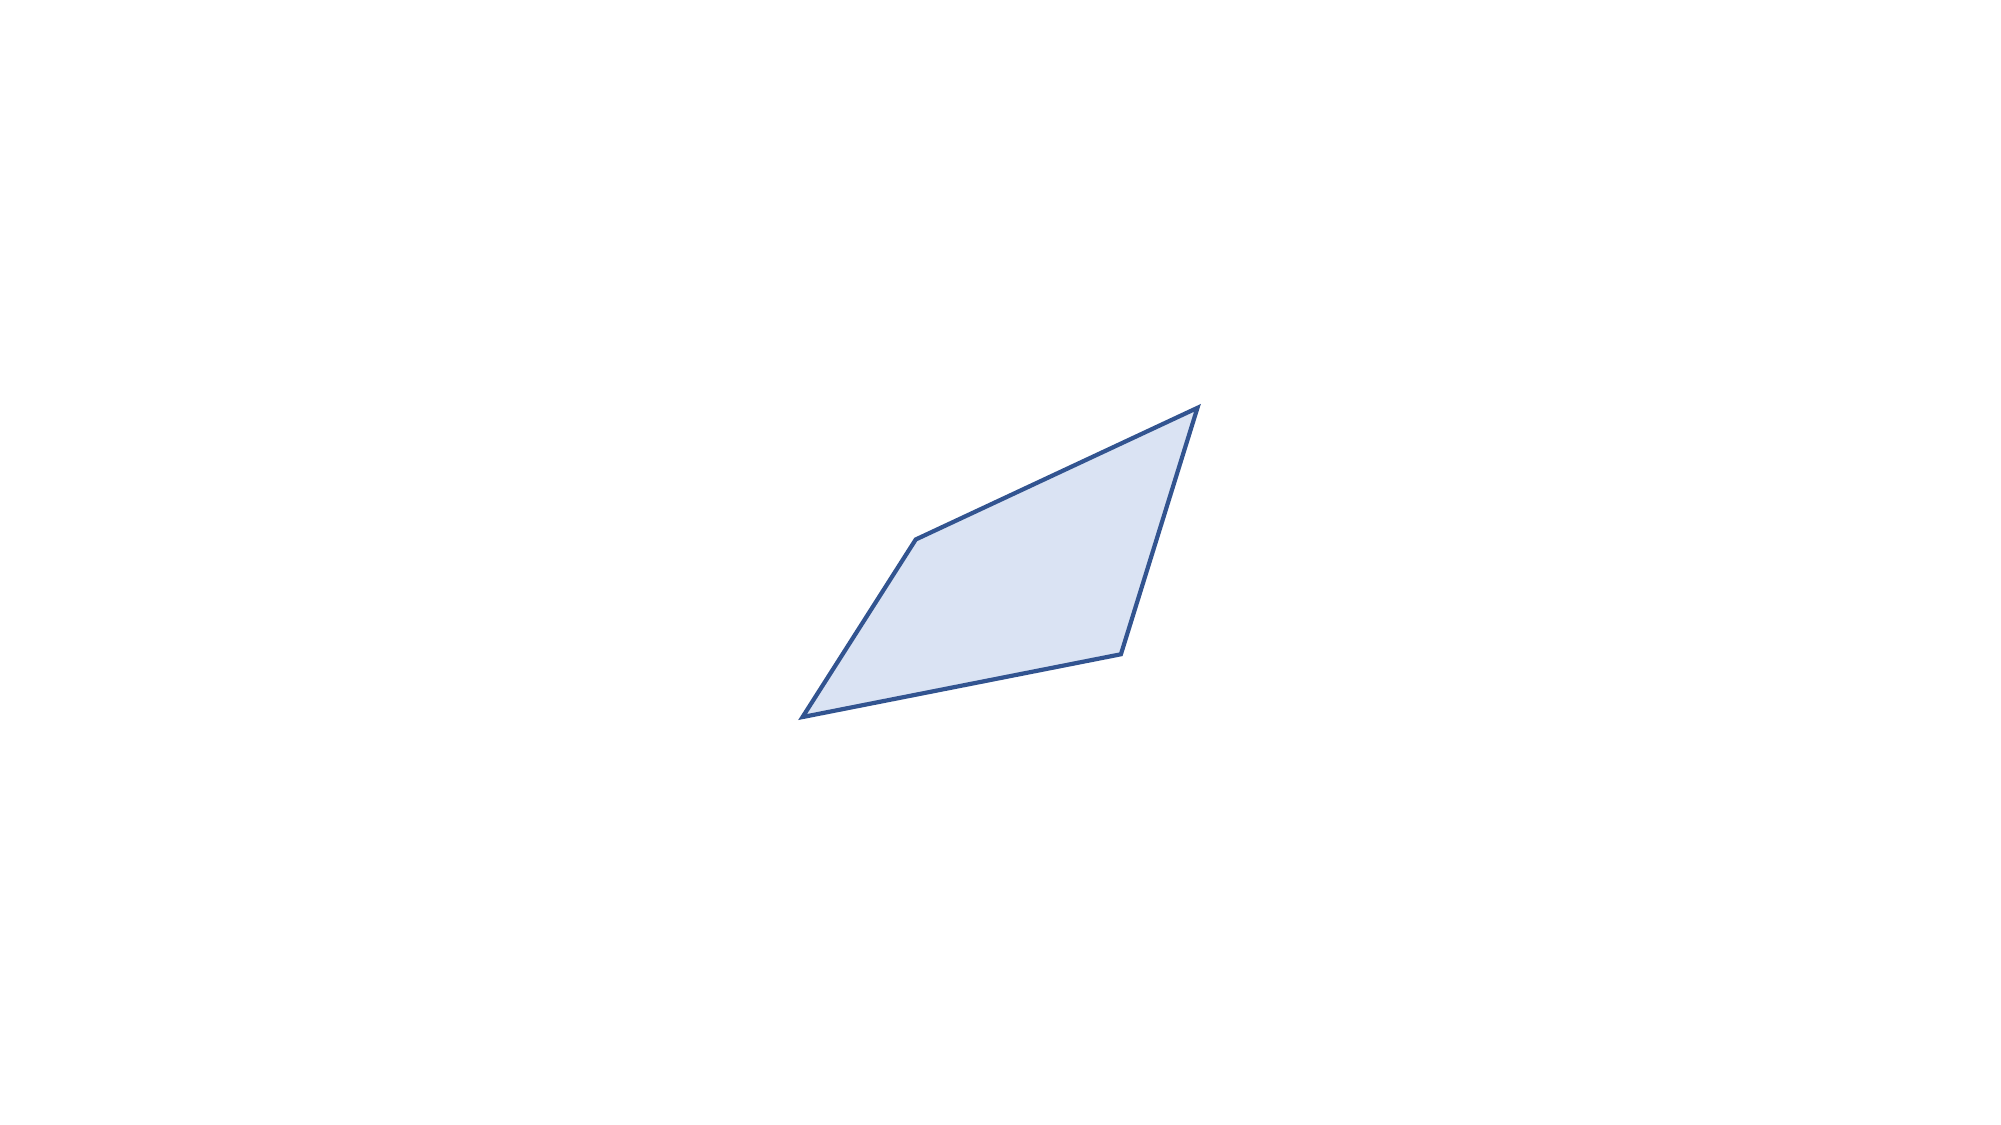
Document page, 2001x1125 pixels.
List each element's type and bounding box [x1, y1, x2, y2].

text_box [800, 405, 1200, 719]
